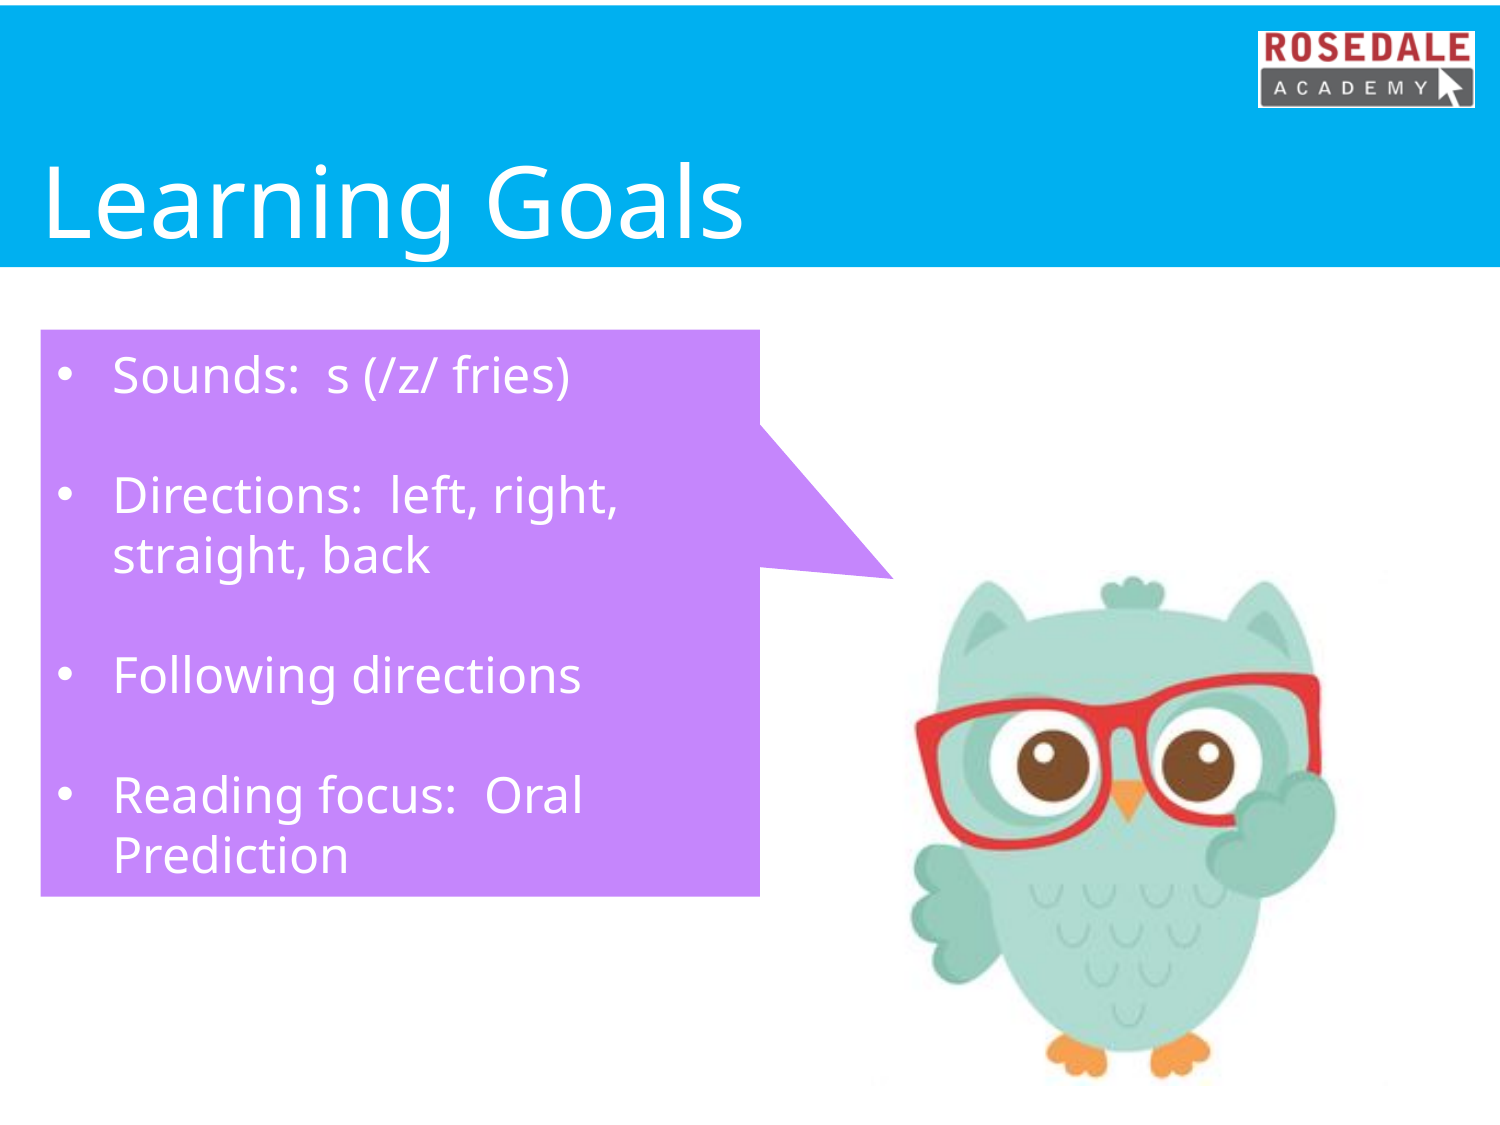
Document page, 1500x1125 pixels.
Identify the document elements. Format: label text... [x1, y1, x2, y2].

picture [871, 570, 1388, 1086]
text_box [0, 4, 1500, 268]
picture [1259, 32, 1474, 107]
text_box Sounds: s (/z/ fries) Directions: left, right, straight, back Following directions Reading focus: Oral Prediction [40, 329, 886, 897]
text_box Learning Goals [25, 130, 1388, 266]
